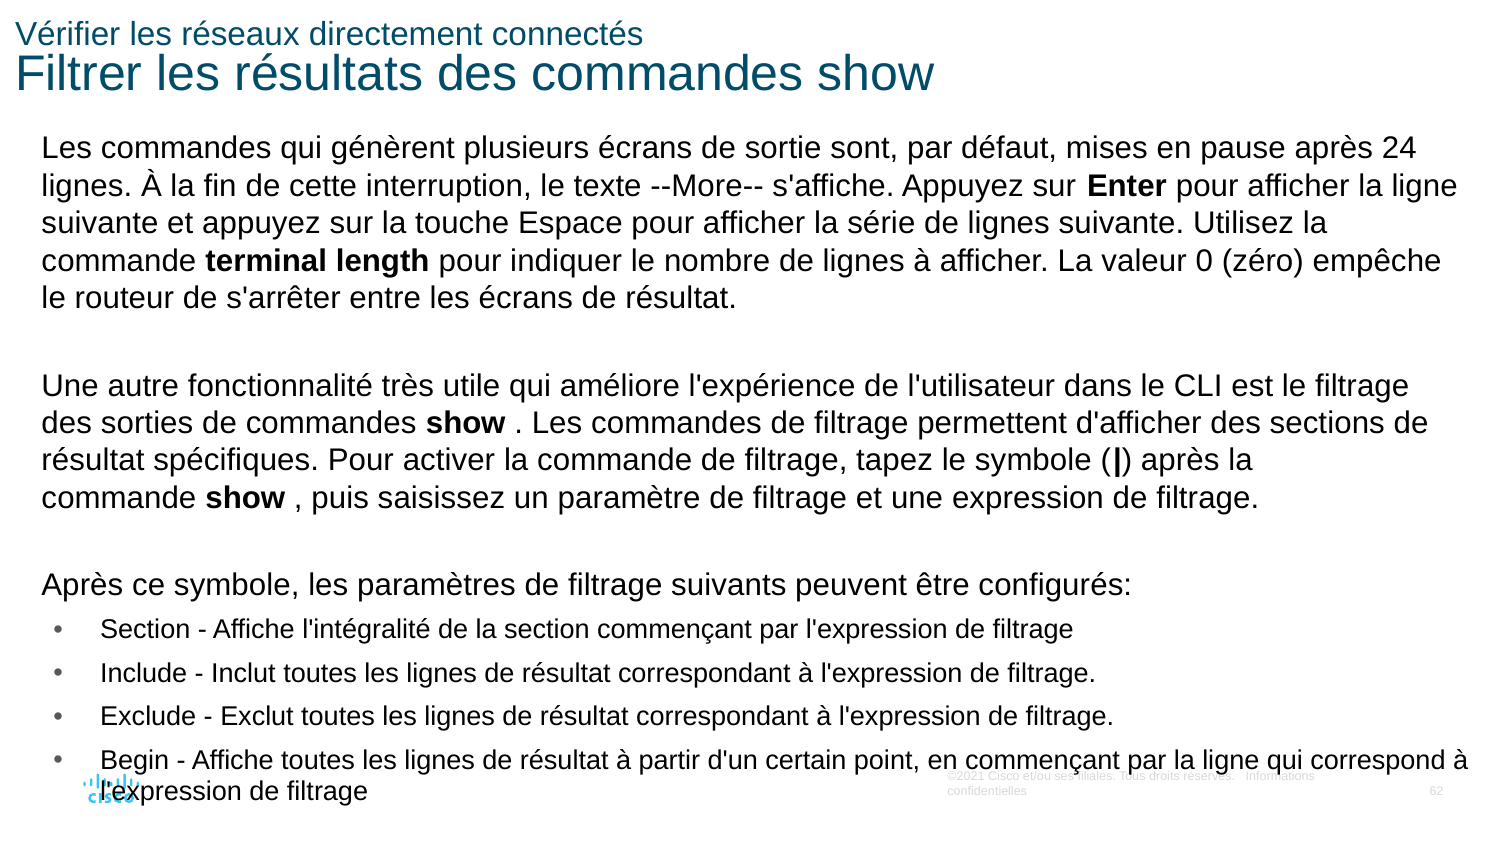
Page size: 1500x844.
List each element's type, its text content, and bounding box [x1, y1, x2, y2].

list Les commandes qui génèrent plusieurs écrans de sortie sont, par défaut, mises en pause après 24 lignes. À la fin de cette interruption, le texte --More-- s'affiche. Appuyez sur Enter pour afficher la ligne suivante et appuyez sur la touche Espace pour afficher la série de lignes suivante. Utilisez la commande terminal length pour indiquer le nombre de lignes à afficher. La valeur 0 (zéro) empêche le routeur de s'arrêter entre les écrans de résultat. Une autre fonctionnalité très utile qui améliore l'expérience de l'utilisateur dans le CLI est le filtrage des sorties de commandes show . Les commandes de filtrage permettent d'afficher des sections de résultat spécifiques. Pour activer la commande de filtrage, tapez le symbole (|) après la commande show , puis saisissez un paramètre de filtrage et une expression de filtrage. Après ce symbole, les paramètres de filtrage suivants peuvent être configurés: Section - Affiche l'intégralité de la section commençant par l'expression de filtrage Include - Inclut toutes les lignes de résultat correspondant à l'expression de filtrage. Exclude - Exclut toutes les lignes de résultat correspondant à l'expression de filtrage. Begin - Affiche toutes les lignes de résultat à partir d'un certain point, en commençant par la ligne qui correspond à l'expression de filtrage [26, 120, 1484, 749]
title Vérifier les réseaux directement connectés Filtrer les résultats des commandes show [0, 0, 1369, 121]
